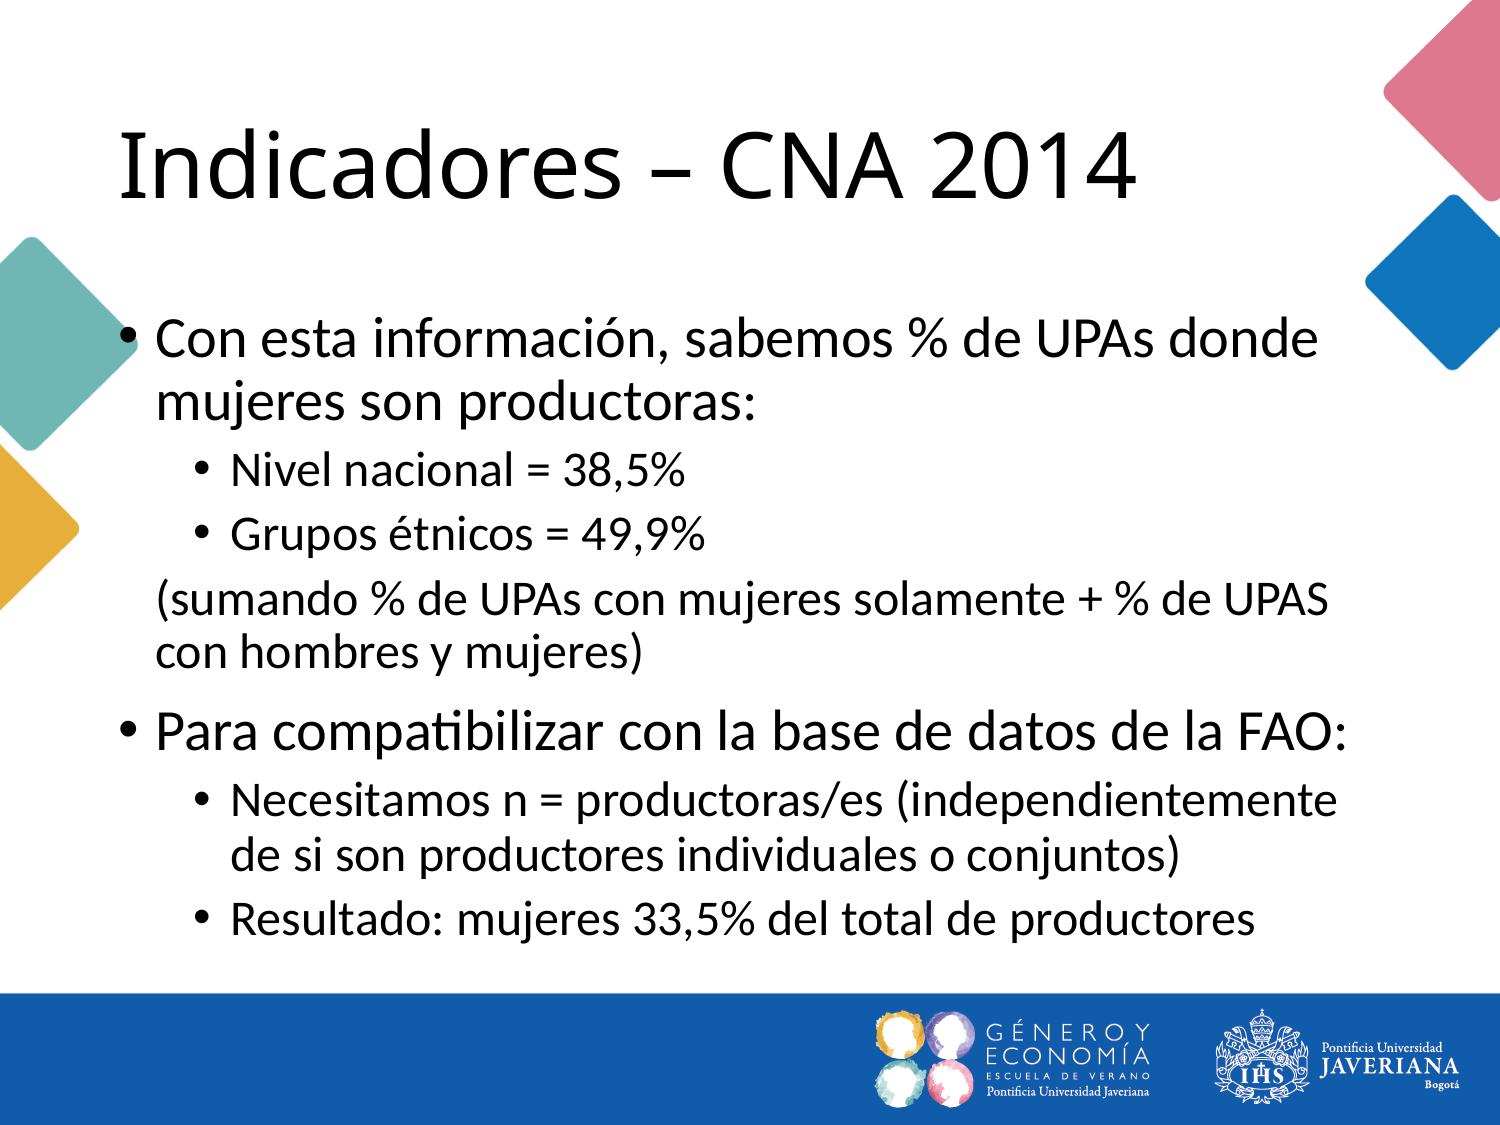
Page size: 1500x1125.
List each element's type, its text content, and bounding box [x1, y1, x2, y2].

list Con esta información, sabemos % de UPAs donde mujeres son productoras: Nivel nacional = 38,5% Grupos étnicos = 49,9% (sumando % de UPAs con mujeres solamente + % de UPAS con hombres y mujeres) Para compatibilizar con la base de datos de la FAO: Necesitamos n = productoras/es (independientemente de si son productores individuales o conjuntos) Resultado: mujeres 33,5% del total de productores [103, 299, 1397, 1014]
picture [0, 0, 1500, 1125]
title Indicadores – CNA 2014 [103, 59, 1397, 278]
